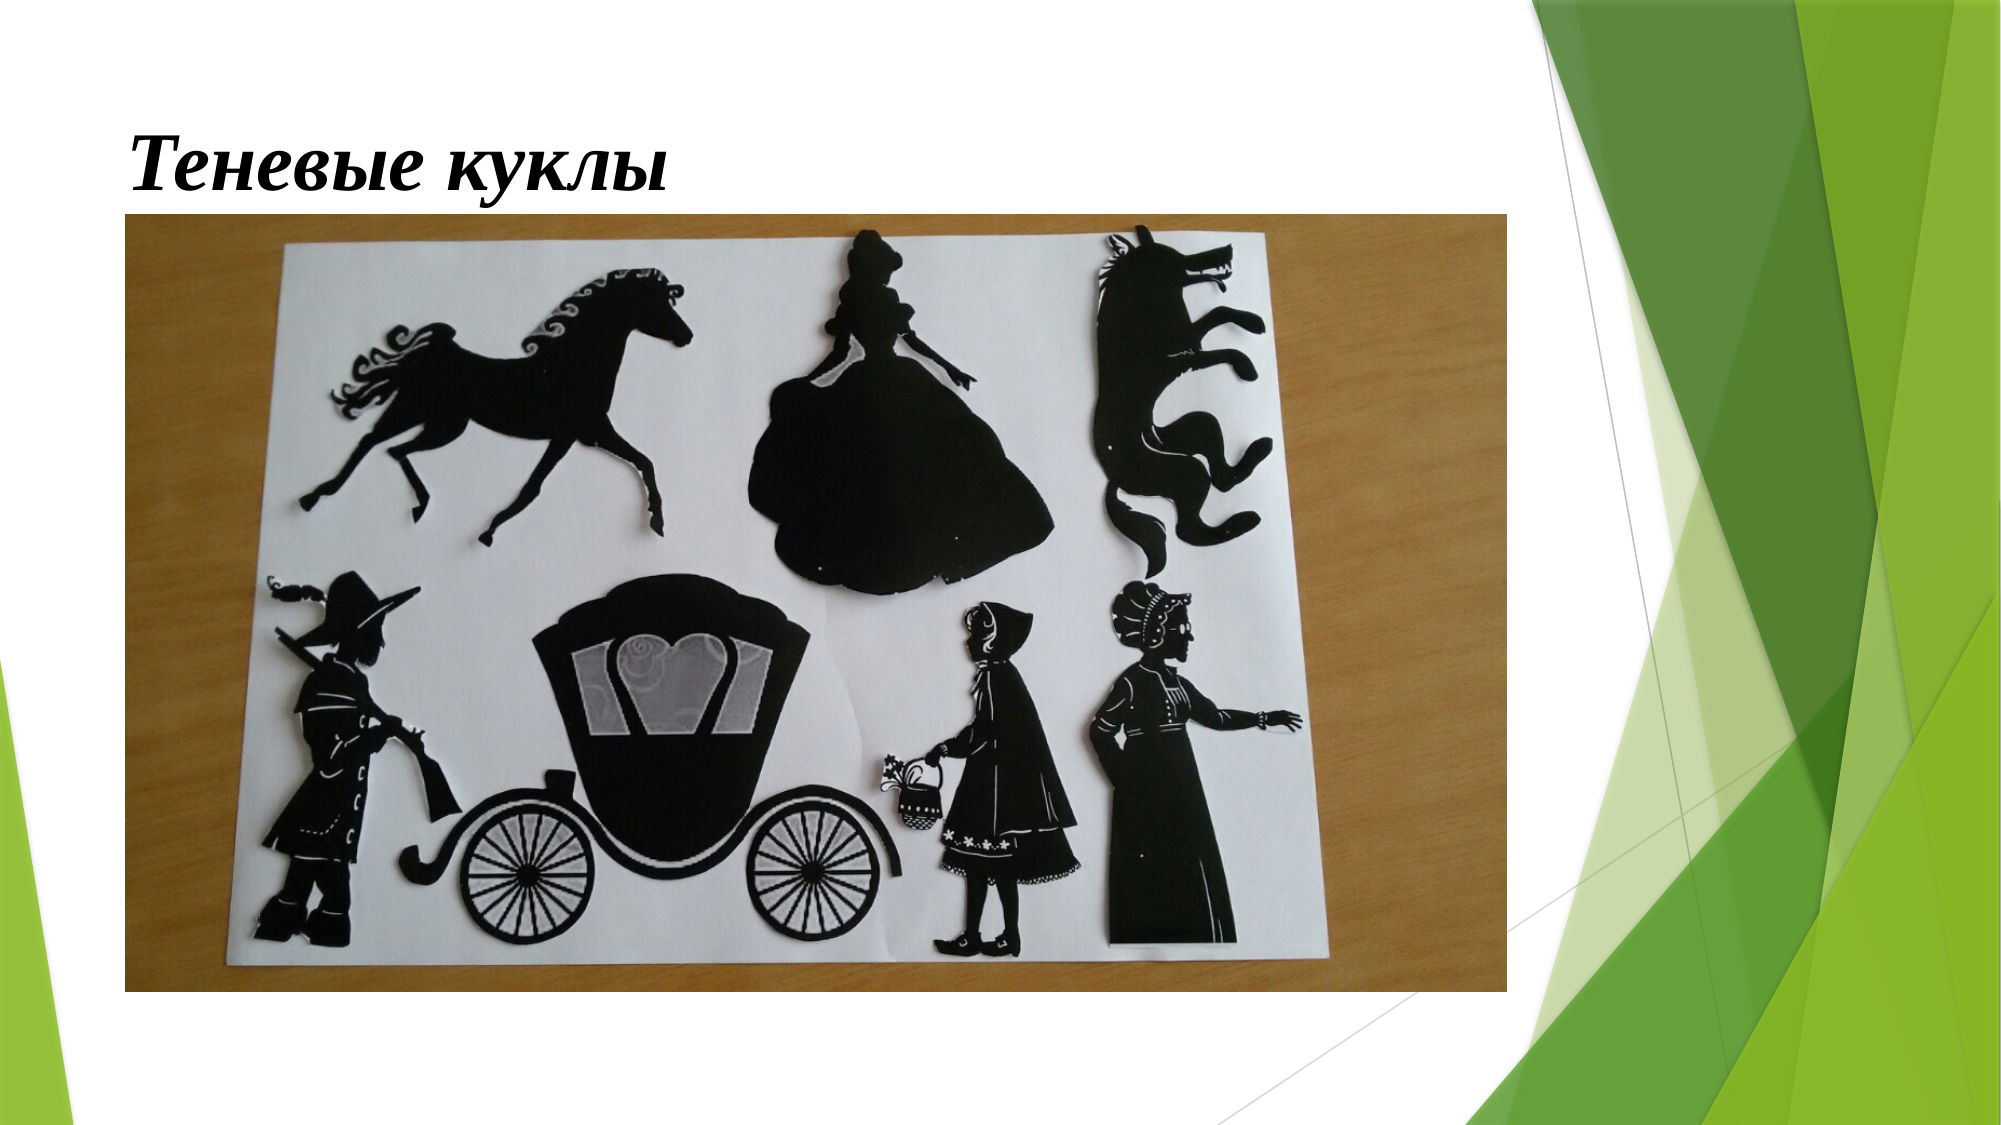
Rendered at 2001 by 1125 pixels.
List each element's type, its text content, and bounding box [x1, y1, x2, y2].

title Теневые куклы [111, 99, 1522, 203]
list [125, 213, 1508, 992]
